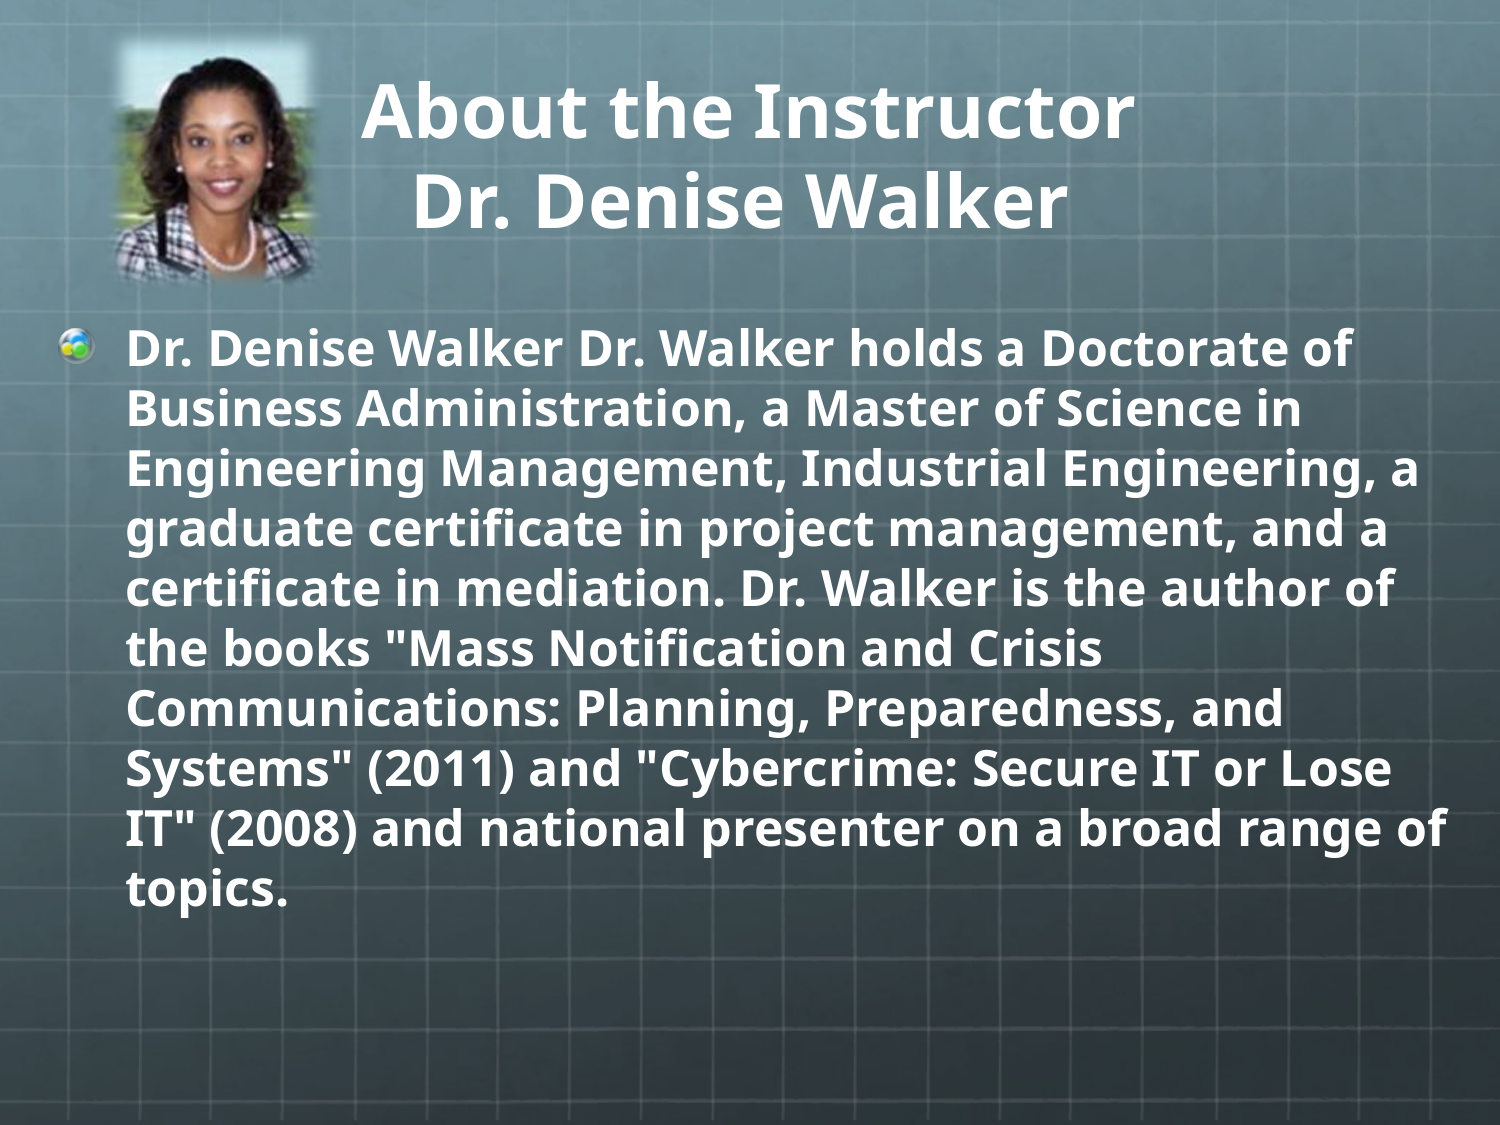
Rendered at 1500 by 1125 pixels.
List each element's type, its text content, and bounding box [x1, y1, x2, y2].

list Dr. Denise Walker Dr. Walker holds a Doctorate of Business Administration, a Master of Science in Engineering Management, Industrial Engineering, a graduate certificate in project management, and a certificate in mediation. Dr. Walker is the author of the books "Mass Notification and Crisis Communications: Planning, Preparedness, and Systems" (2011) and "Cybercrime: Secure IT or Lose IT" (2008) and national presenter on a broad range of topics. [43, 308, 1466, 958]
picture [0, 0, 1500, 1125]
title About the Instructor Dr. Denise Walker [354, 17, 1372, 289]
